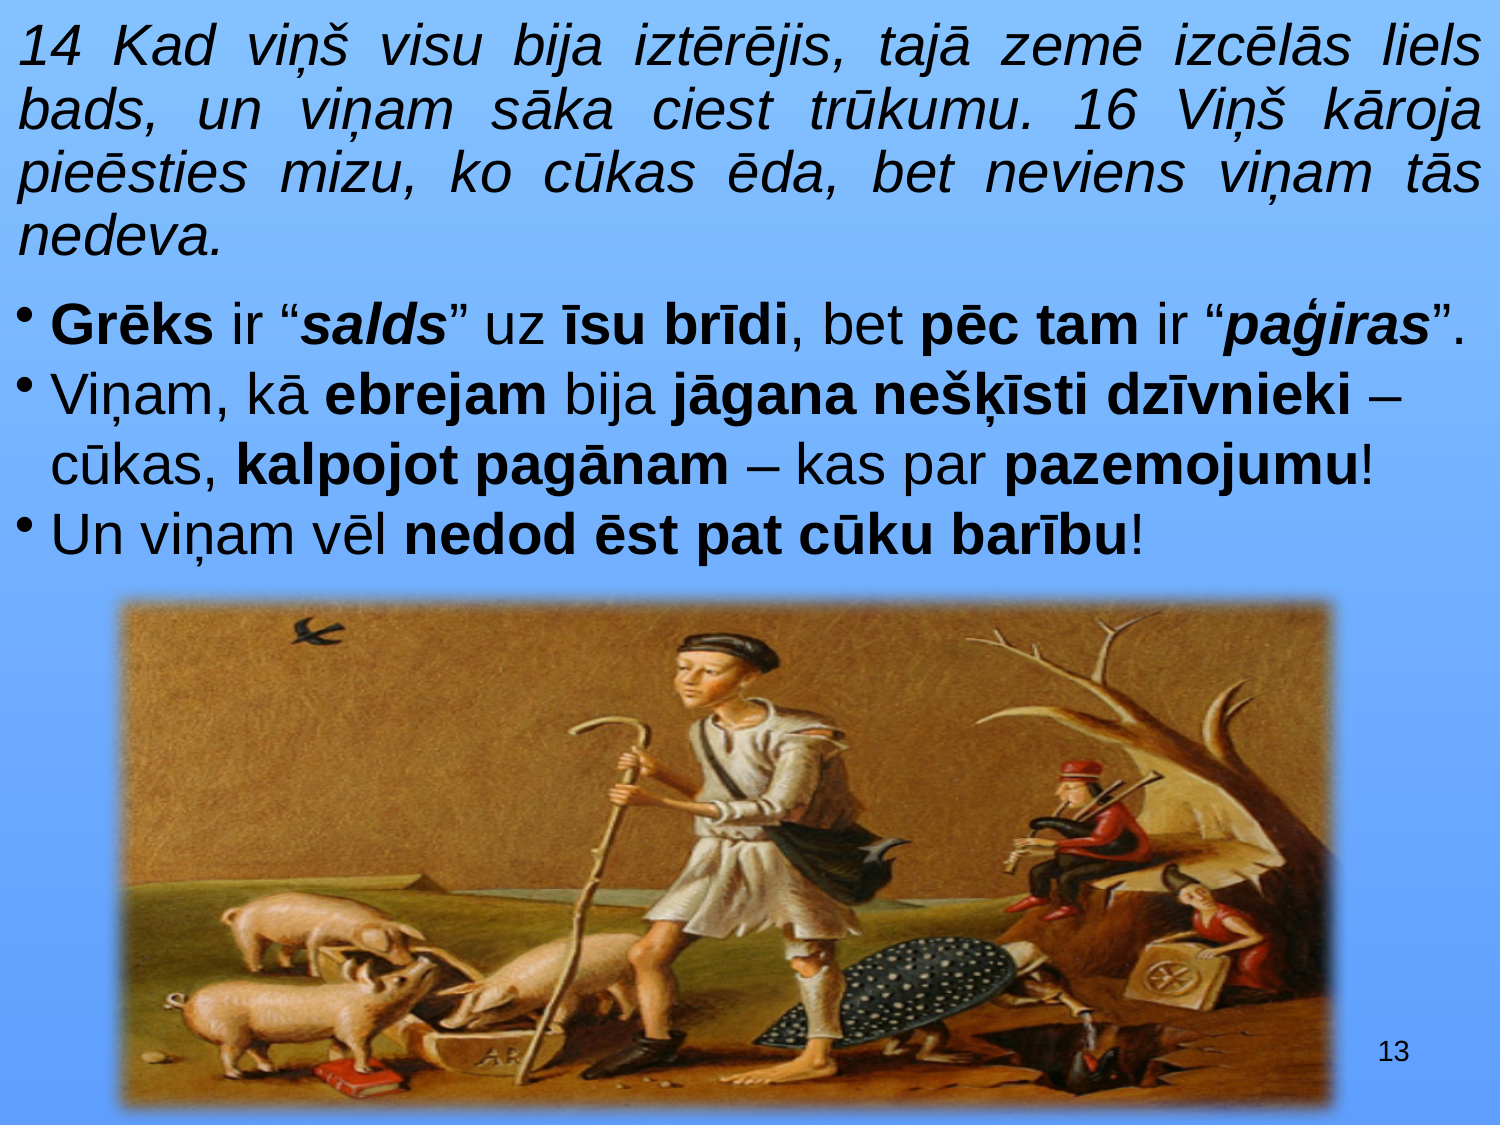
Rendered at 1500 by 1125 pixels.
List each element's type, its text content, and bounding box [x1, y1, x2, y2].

text_box Grēks ir “salds” uz īsu brīdi, bet pēc tam ir “paģiras”. Viņam, kā ebrejam bija jāgana nešķīsti dzīvnieki – cūkas, kalpojot pagānam – kas par pazemojumu! Un viņam vēl nedod ēst pat cūku barību! [0, 278, 1500, 574]
slide_number 13 [1354, 1024, 1426, 1103]
list 14 Kad viņš visu bija iztērējis, tajā zemē izcēlās liels bads, un viņam sāka ciest trūkumu. 16 Viņš kāroja pieēsties mizu, ko cūkas ēda, bet neviens viņam tās nedeva. [0, 0, 1500, 178]
picture [105, 585, 1348, 1125]
